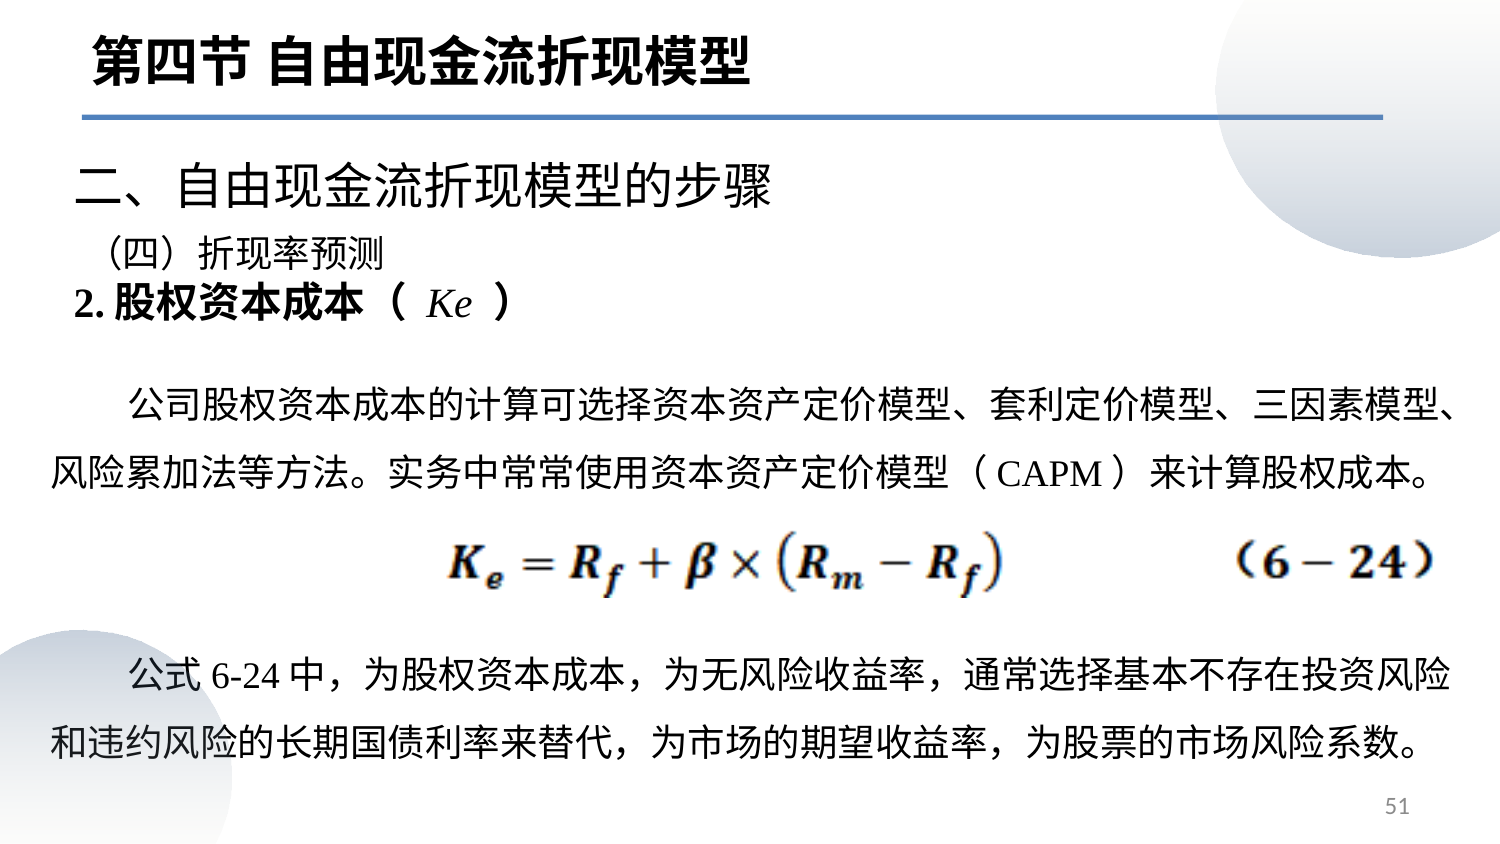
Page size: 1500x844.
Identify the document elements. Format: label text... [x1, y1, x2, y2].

text_box 二、自由现金流折现模型的步骤 [58, 117, 1256, 200]
list 公司股权资本成本的计算可选择资本资产定价模型、套利定价模型、三因素模型、风险累加法等方法。实务中常常使用资本资产定价模型（CAPM）来计算股权成本。 公式6-24中，为股权资本成本，为无风险收益率，通常选择基本不存在投资风险和违约风险的长期国债利率来替代，为市场的期望收益率，为股票的市场风险系数。 [35, 351, 1489, 684]
text_box （四）折现率预测 [70, 210, 1421, 293]
slide_number 51 [1074, 782, 1425, 827]
text_box [1213, 0, 1500, 260]
title 2.股权资本成本（ Ke ） [58, 230, 1409, 351]
text_box [0, 627, 234, 844]
text_box 第四节 自由现金流折现模型 [74, 11, 1234, 107]
picture [409, 527, 1449, 598]
